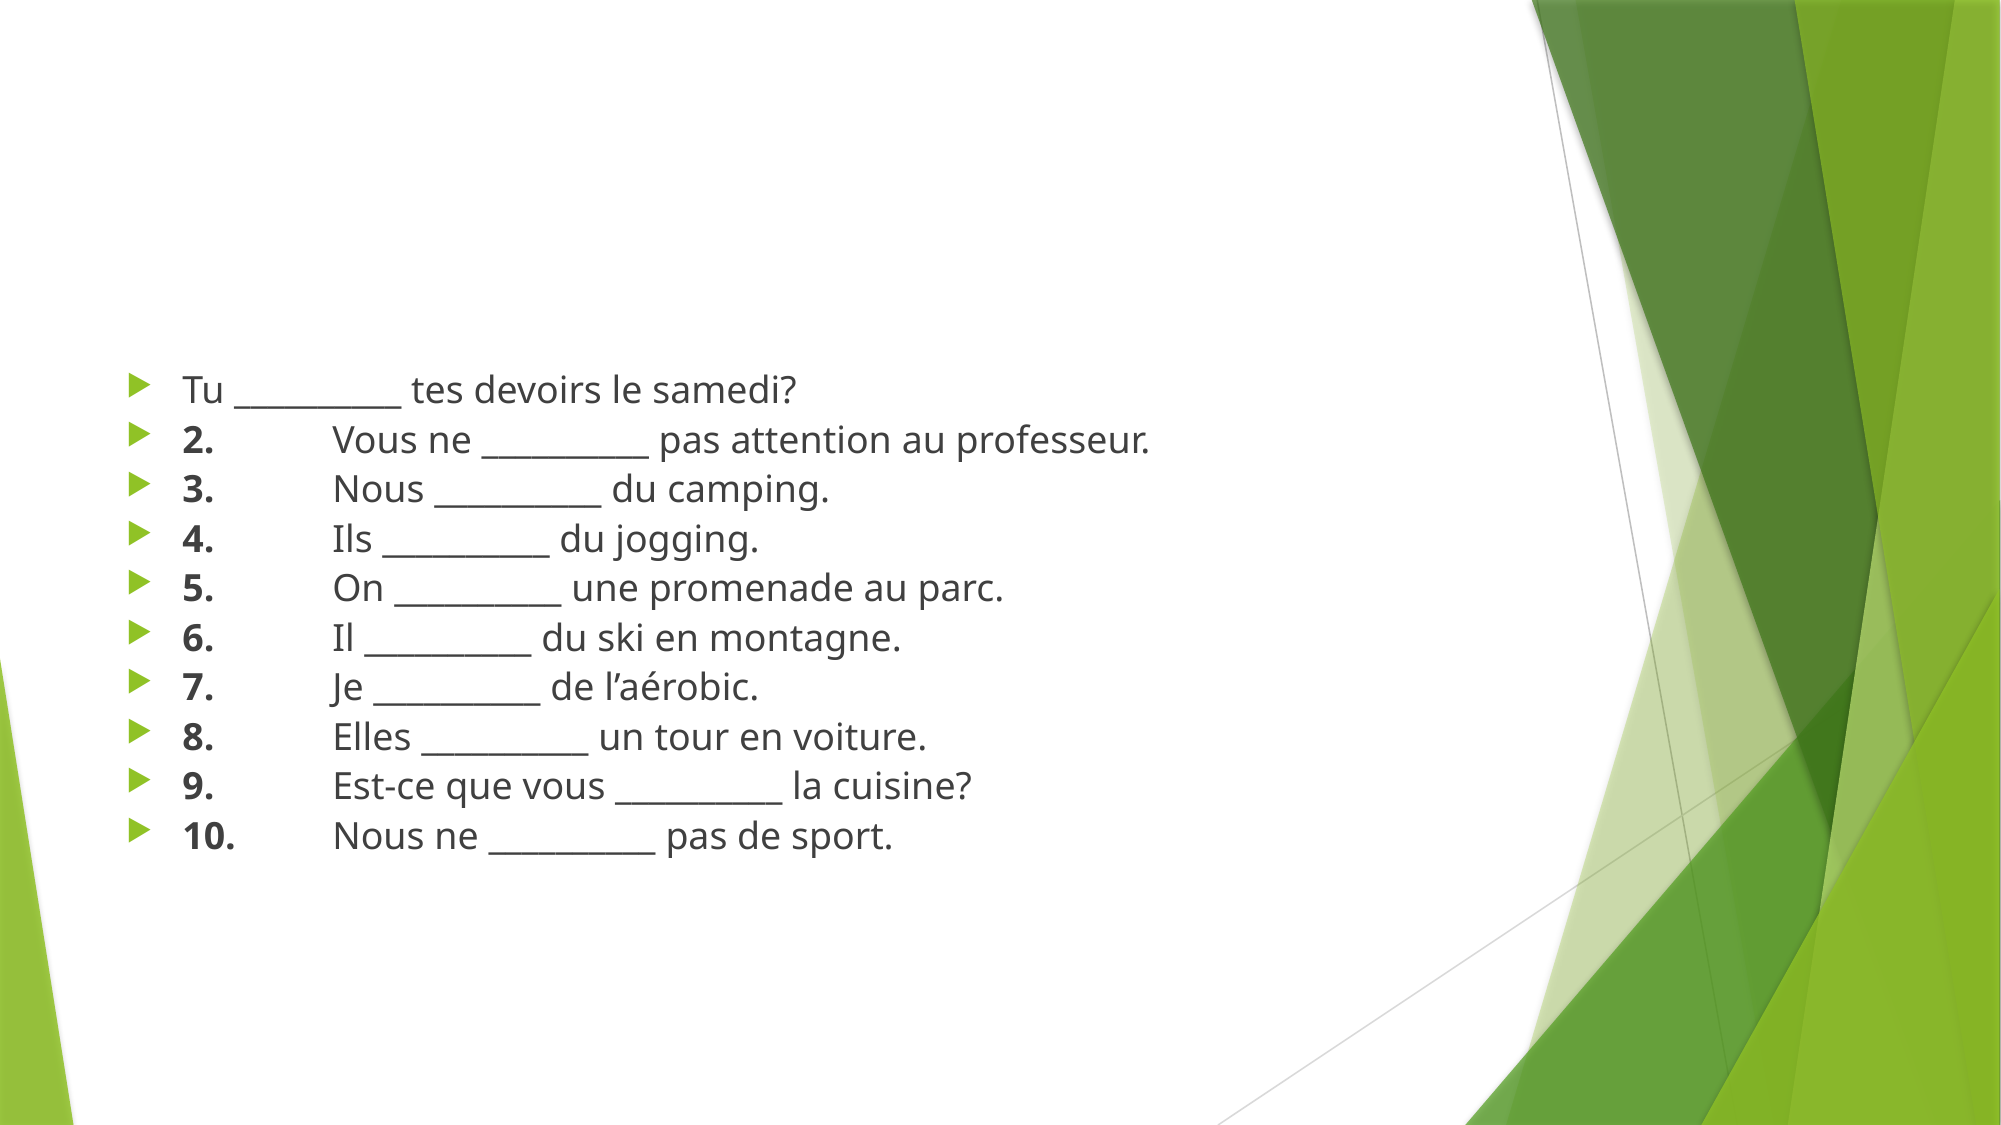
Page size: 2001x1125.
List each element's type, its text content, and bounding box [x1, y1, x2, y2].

list Tu __________ tes devoirs le samedi? 2. Vous ne __________ pas attention au professeur. 3. Nous __________ du camping. 4. Ils __________ du jogging. 5. On __________ une promenade au parc. 6. Il __________ du ski en montagne. 7. Je __________ de l’aérobic. 8. Elles __________ un tour en voiture. 9. Est-ce que vous __________ la cuisine? 10. Nous ne __________ pas de sport. [111, 354, 1522, 992]
